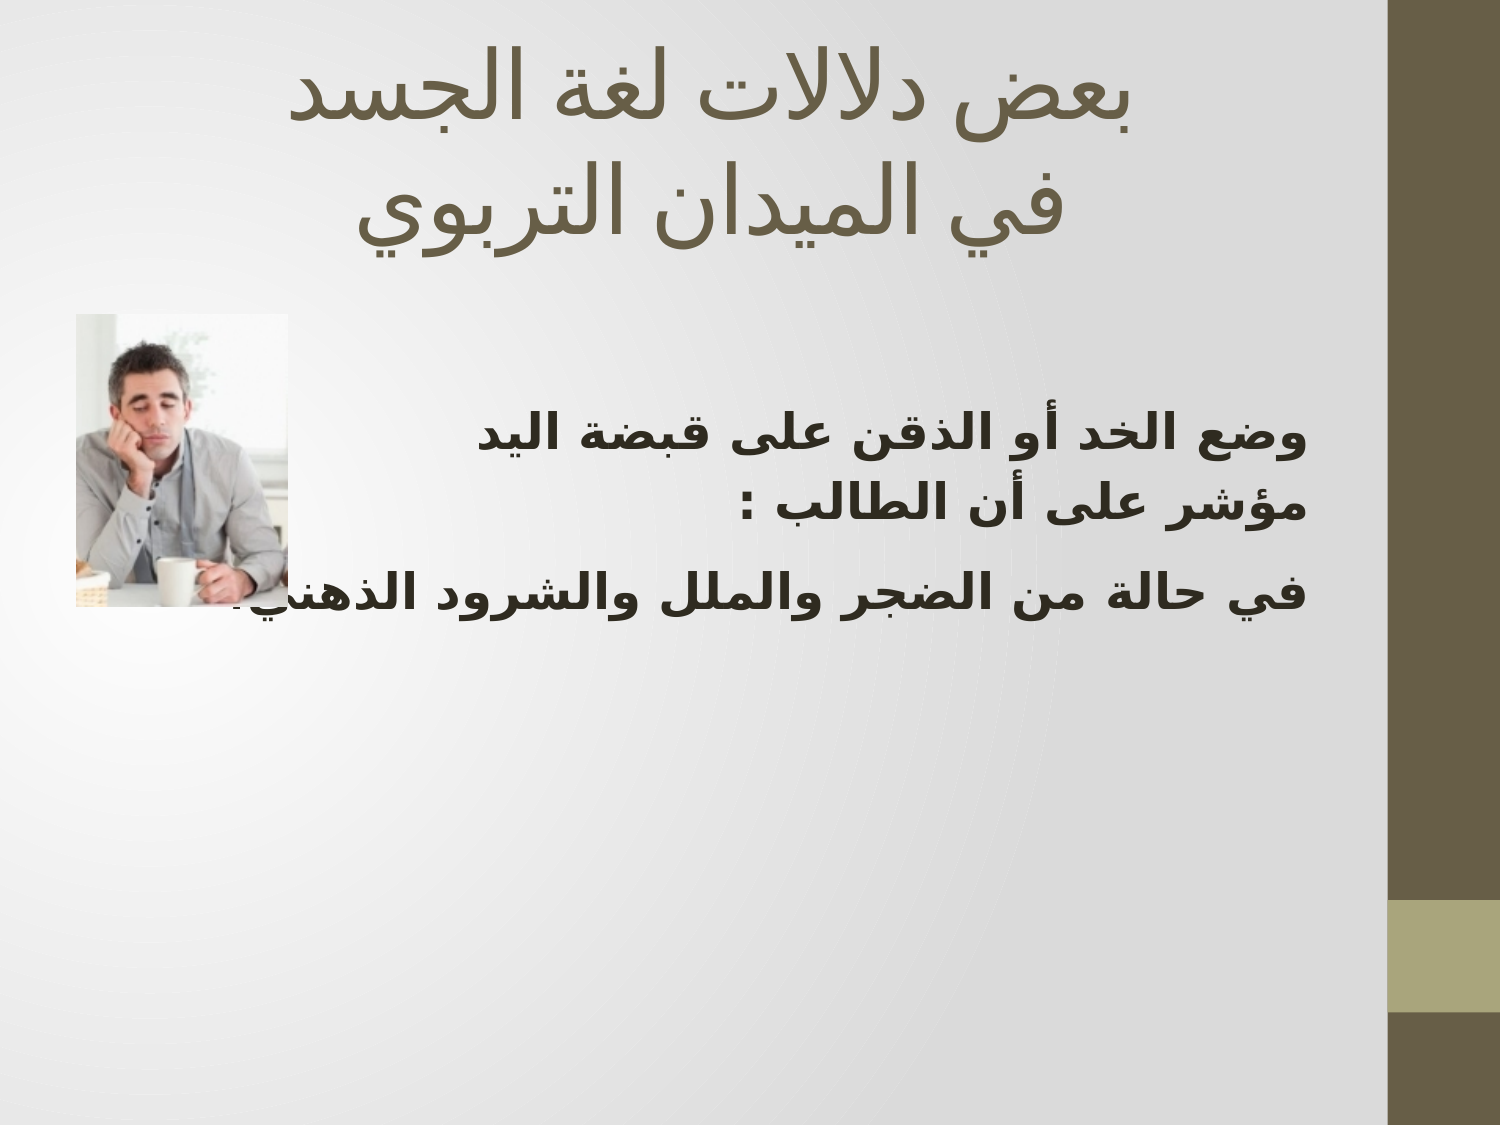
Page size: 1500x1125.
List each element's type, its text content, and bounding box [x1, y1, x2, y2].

title بعض دلالات لغة الجسد في الميدان التربوي [75, 45, 1325, 233]
list وضع الخد أو الذقن على قبضة اليد مؤشر على أن الطالب : في حالة من الضجر والملل والشرود الذهني. [75, 262, 1325, 1050]
picture [76, 314, 289, 608]
